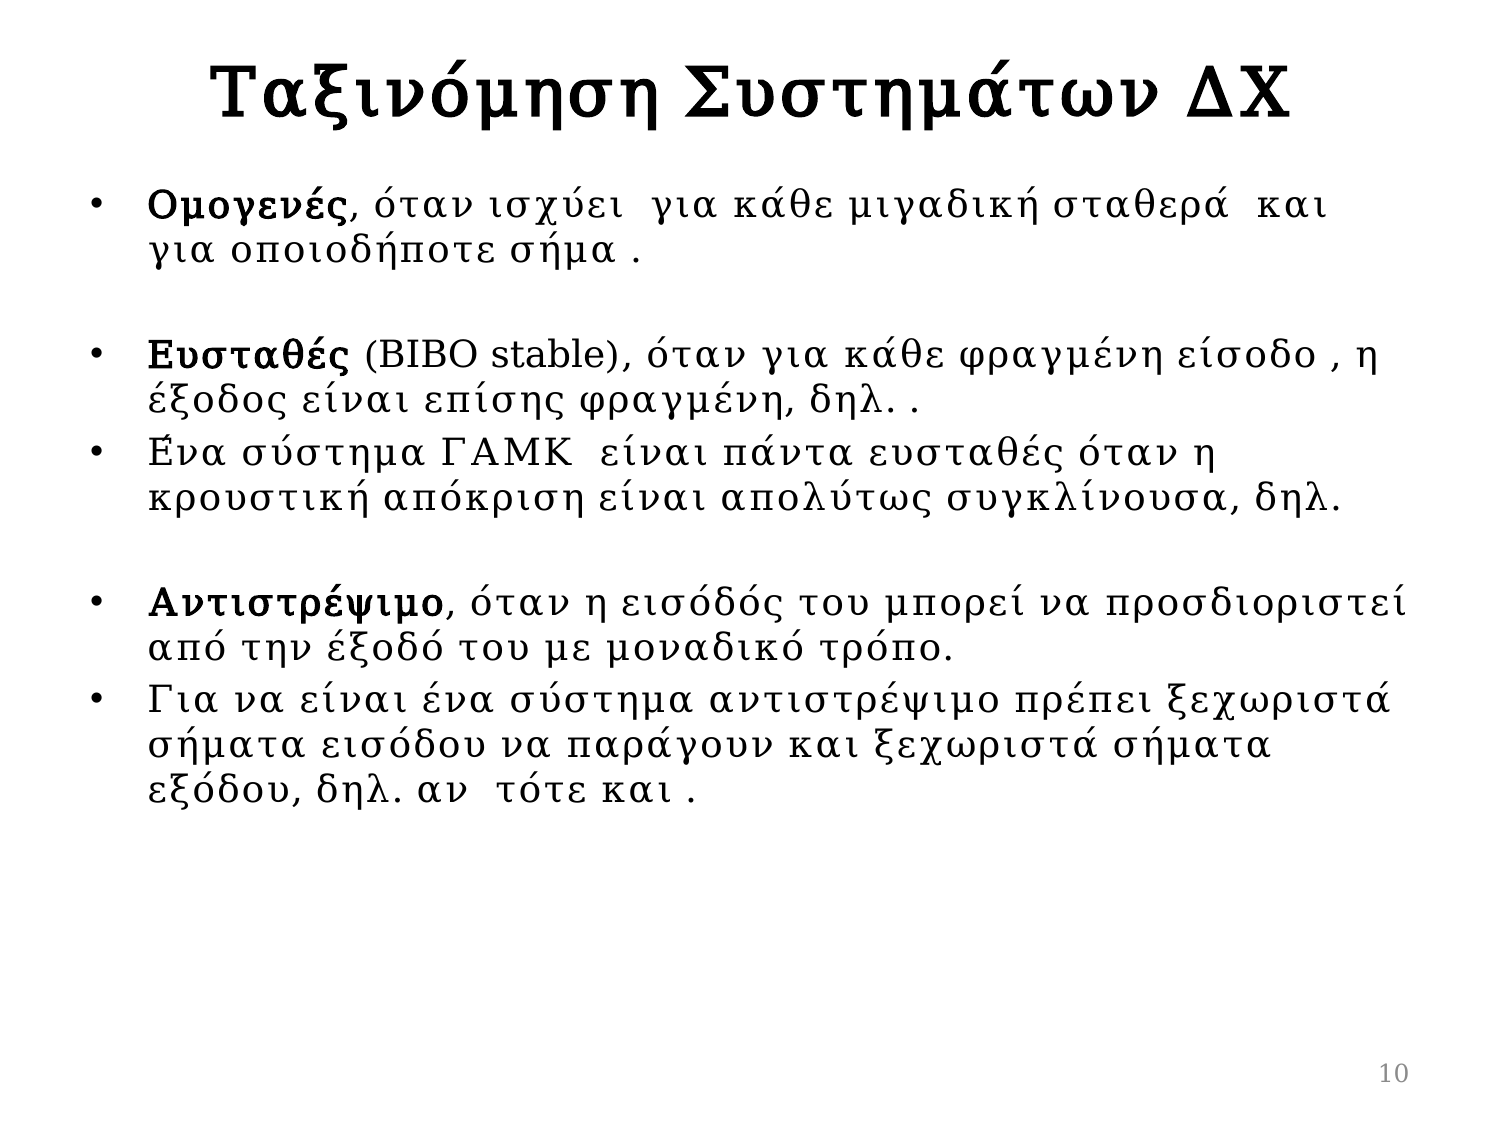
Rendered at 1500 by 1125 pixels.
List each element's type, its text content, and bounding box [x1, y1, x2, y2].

title Ταξινόμηση Συστημάτων ΔΧ [75, 19, 1425, 159]
slide_number 10 [1222, 1042, 1425, 1103]
